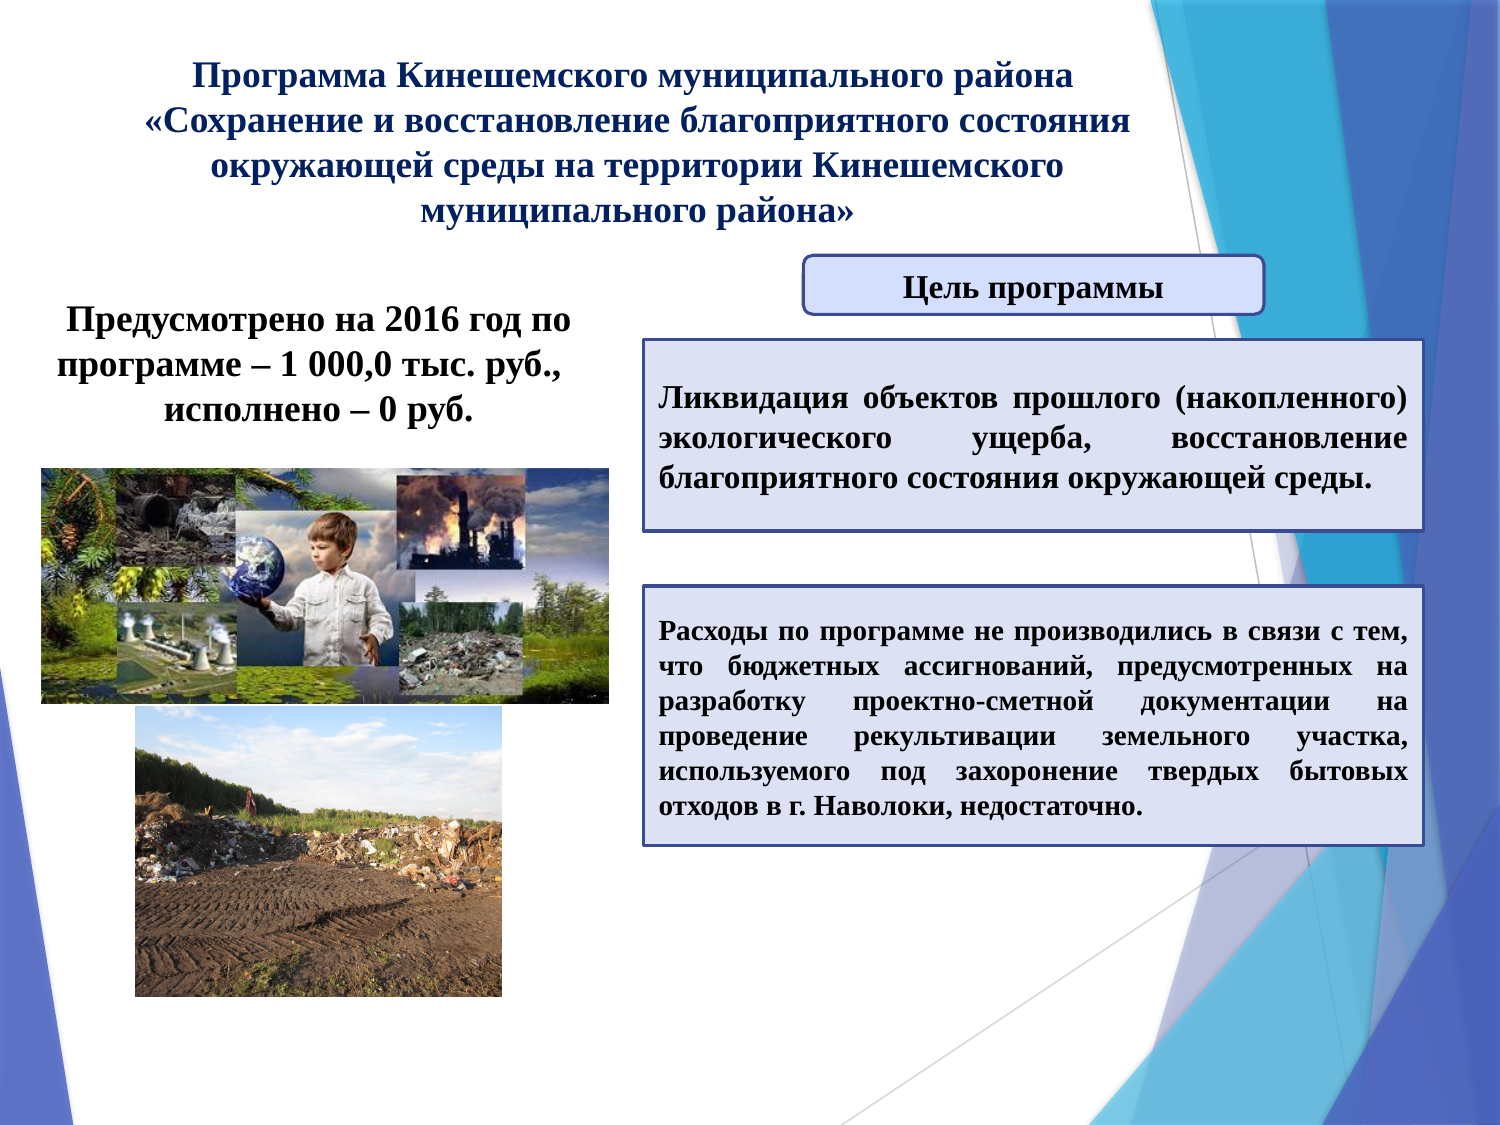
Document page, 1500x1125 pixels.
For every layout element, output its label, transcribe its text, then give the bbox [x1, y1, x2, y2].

title Программа Кинешемского муниципального района «Сохранение и восстановление благоприятного состояния окружающей среды на территории Кинешемского муниципального района» [100, 42, 1176, 260]
picture [40, 468, 609, 704]
text_box Цель программы [801, 253, 1266, 316]
text_box Предусмотрено на 2016 год по программе – 1 000,0 тыс. руб., исполнено – 0 руб. [41, 286, 597, 436]
text_box Расходы по программе не производились в связи с тем, что бюджетных ассигнований, предусмотренных на разработку проектно-сметной документации на проведение рекультивации земельного участка, используемого под захоронение твердых бытовых отходов в г. Наволоки, недостаточно. [642, 584, 1425, 847]
text_box Ликвидация объектов прошлого (накопленного) экологического ущерба, восстановление благоприятного состояния окружающей среды. [642, 338, 1425, 533]
picture [135, 705, 503, 998]
